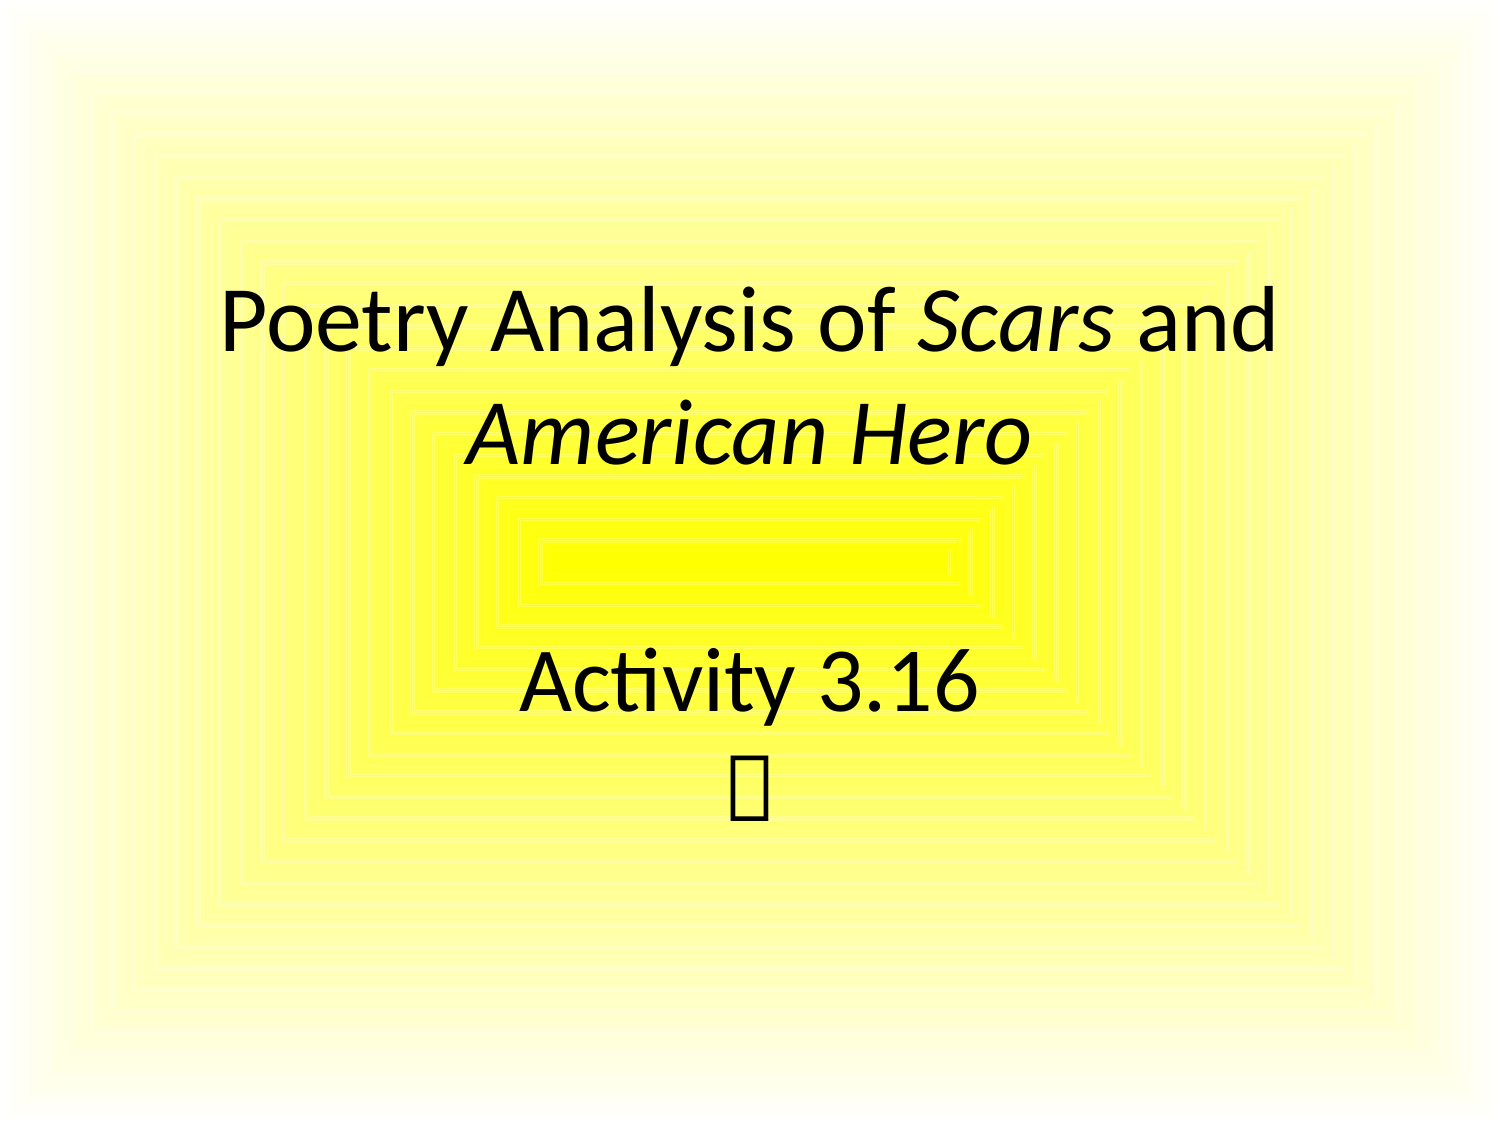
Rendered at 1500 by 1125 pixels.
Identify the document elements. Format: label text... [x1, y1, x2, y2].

text_box Activity 3.16  [112, 608, 1388, 850]
title Poetry Analysis of Scars and American Hero [112, 249, 1388, 492]
